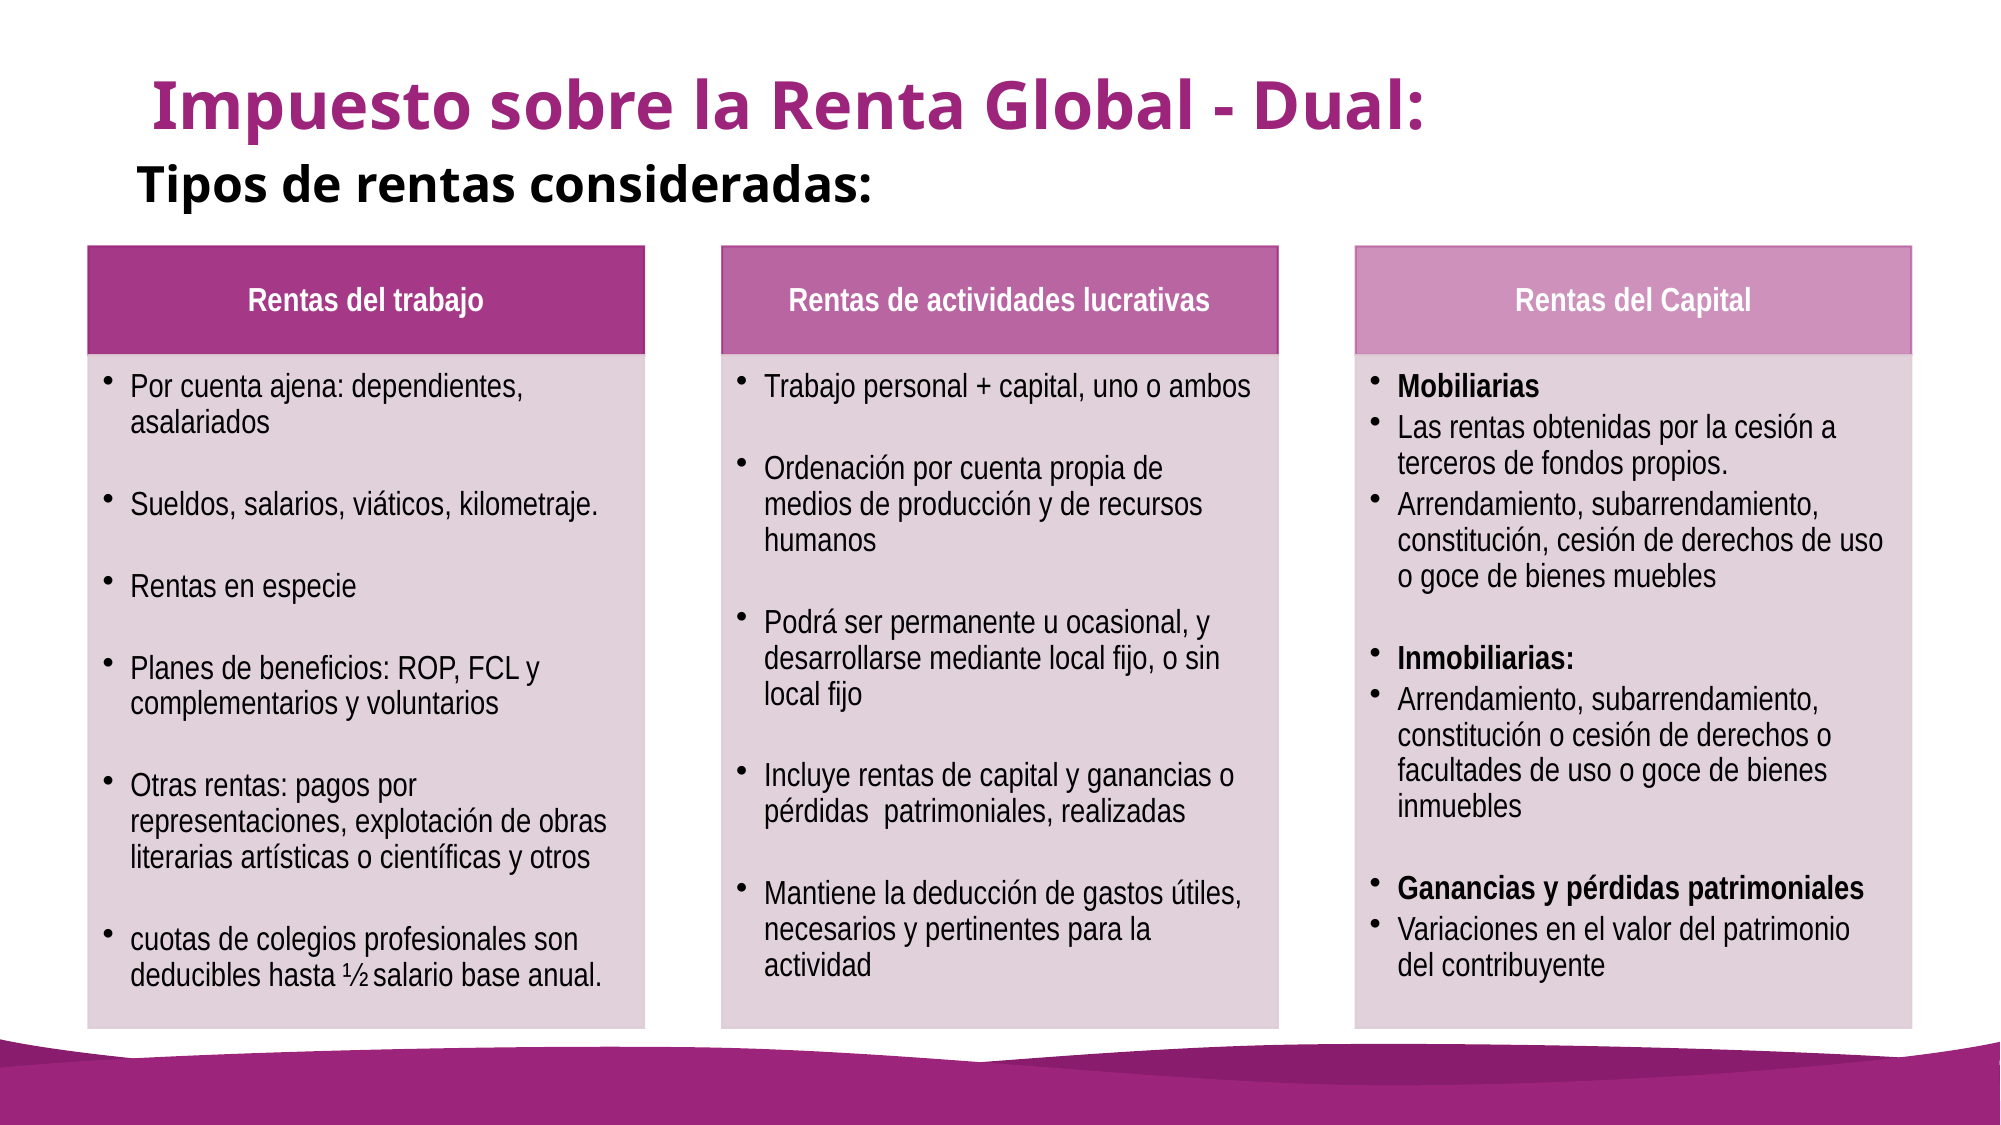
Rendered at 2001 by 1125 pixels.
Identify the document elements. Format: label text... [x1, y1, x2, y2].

title Impuesto sobre la Renta Global - Dual: [137, 26, 1863, 191]
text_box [87, 237, 1913, 1038]
list Tipos de rentas consideradas: [121, 152, 1934, 238]
